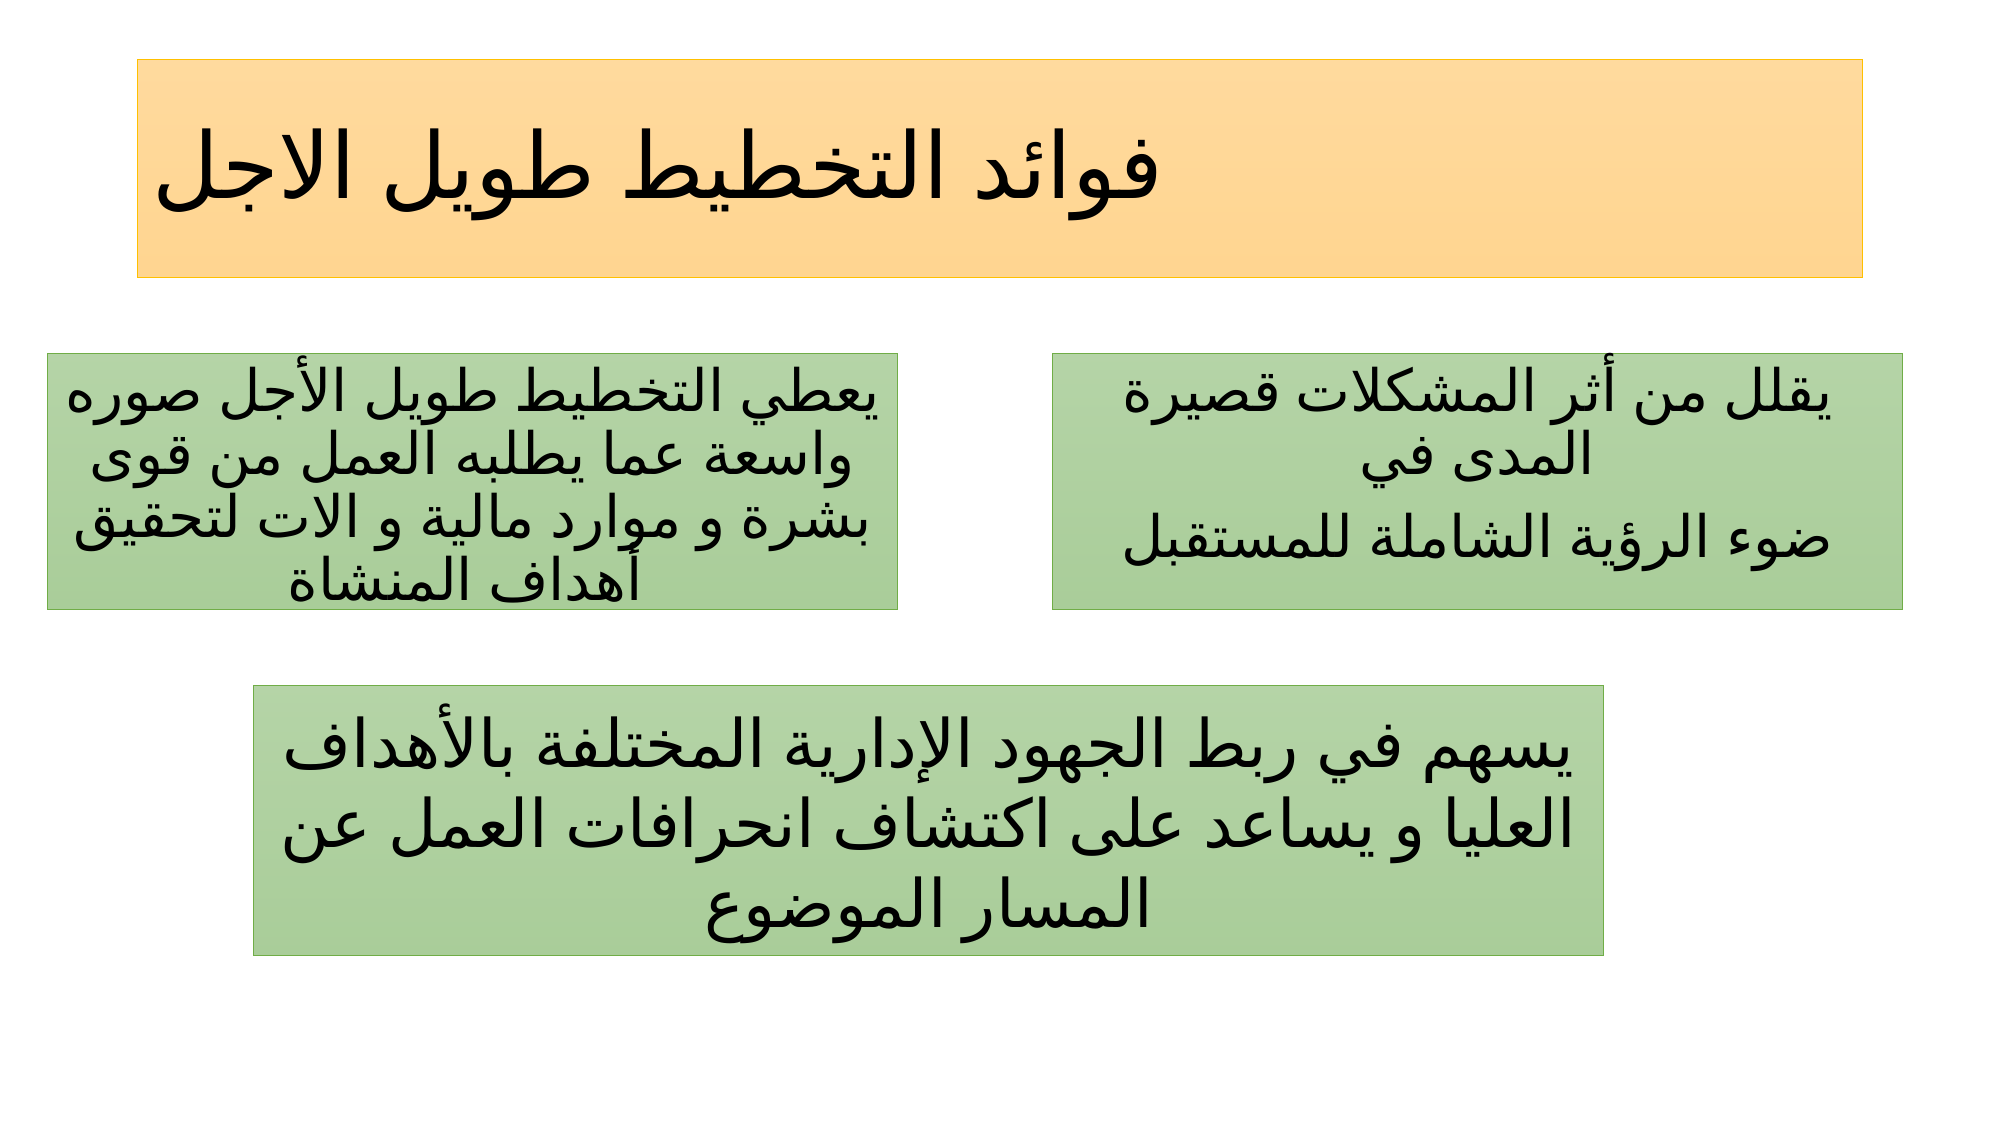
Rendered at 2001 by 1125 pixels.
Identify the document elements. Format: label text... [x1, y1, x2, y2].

list يعطي التخطيط طويل الأجل صوره واسعة عما يطلبه العمل من قوى بشرة و موارد مالية و الات لتحقيق أهداف المنشاة [47, 353, 898, 610]
title فوائد التخطيط طويل الاجل [137, 59, 1863, 278]
list يقلل من أثر المشكلات قصيرة المدى في ضوء الرؤية الشاملة للمستقبل [1052, 353, 1903, 610]
text_box يسهم في ربط الجهود الإدارية المختلفة بالأهداف العليا و يساعد على اكتشاف انحرافات العمل عن المسار الموضوع [253, 685, 1604, 956]
